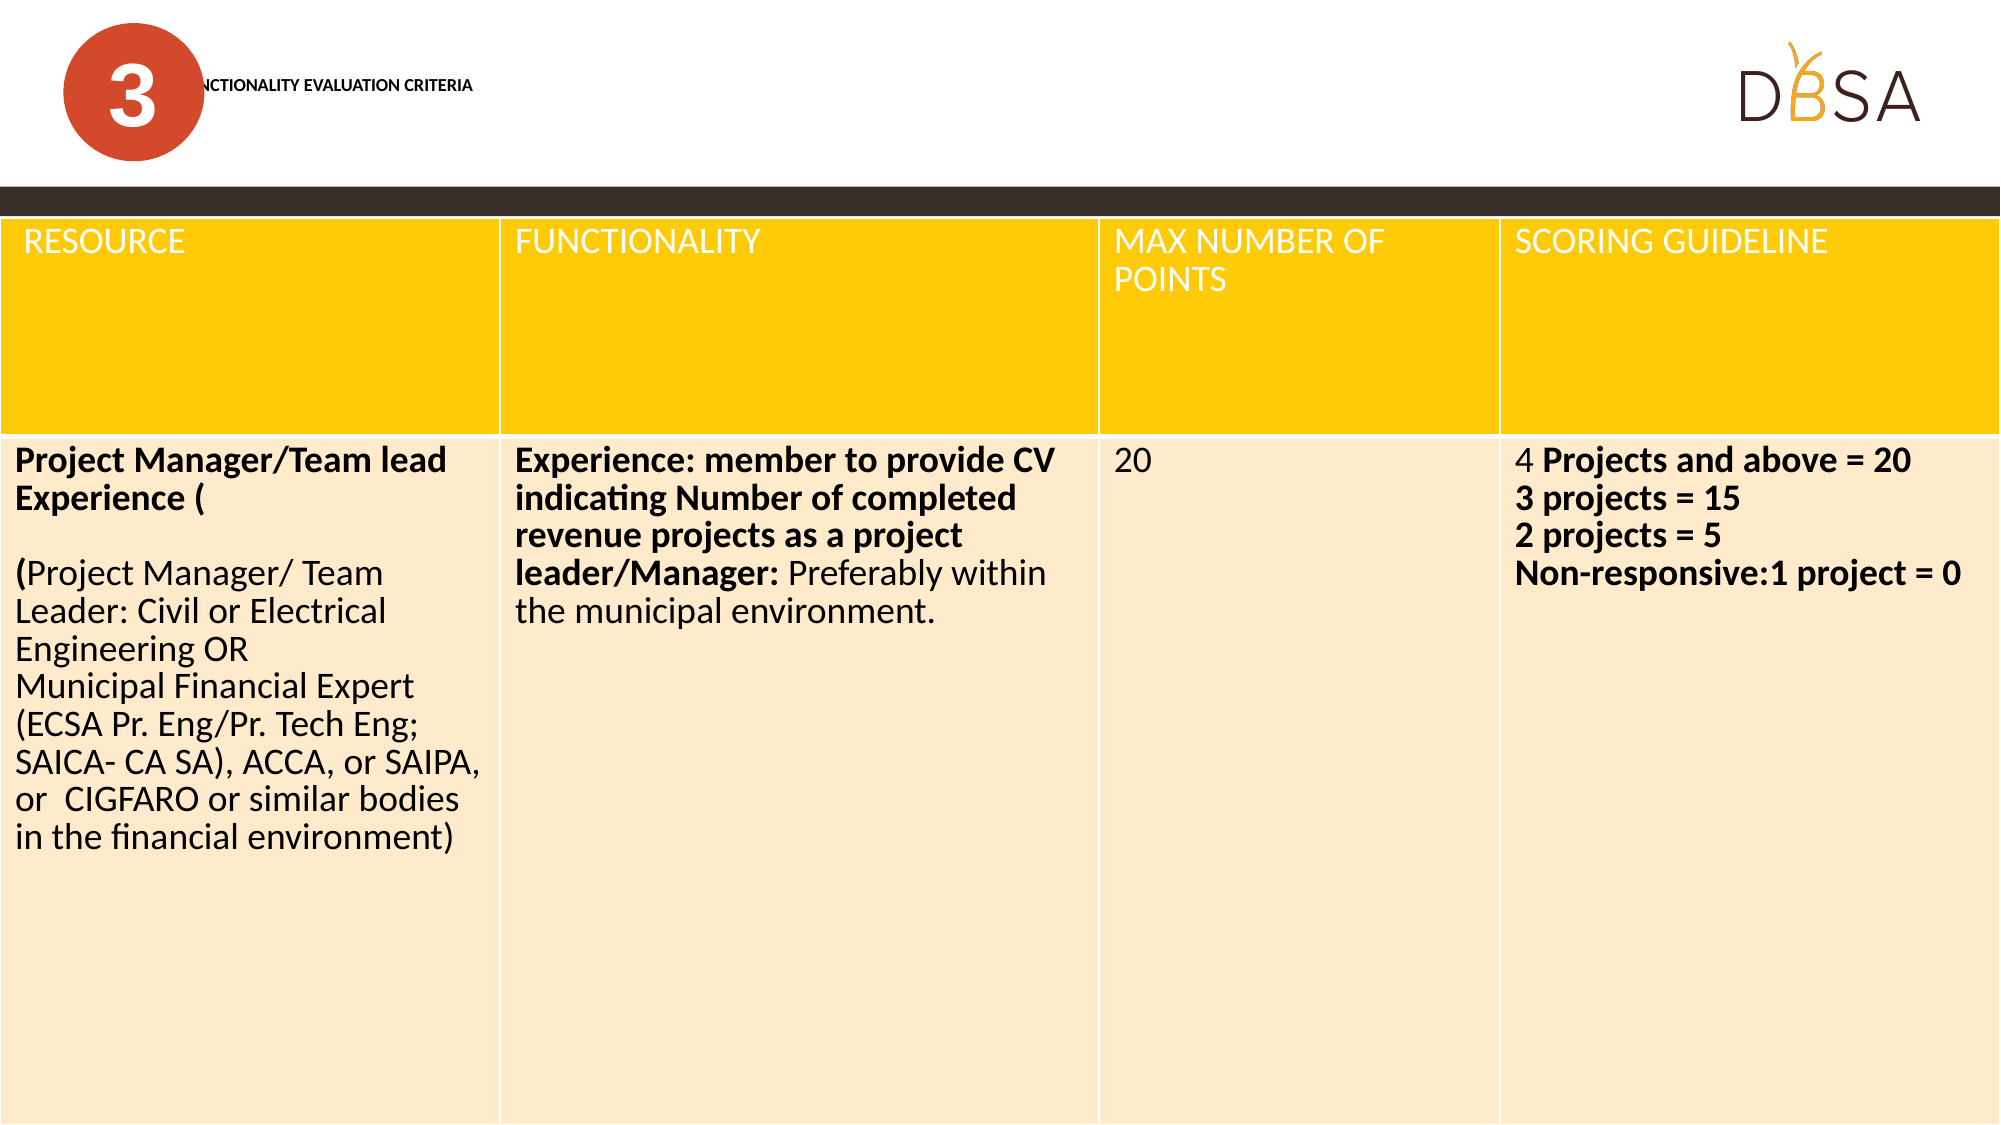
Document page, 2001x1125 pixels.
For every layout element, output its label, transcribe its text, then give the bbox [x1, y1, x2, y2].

picture [1693, 21, 1968, 171]
table_cell 4 Projects and above = 20 3 projects = 15 2 projects = 5 Non-responsive:1 project = 0 [1501, 439, 1999, 1124]
table_header SCORING GUIDELINE [1501, 219, 1999, 434]
table_cell 20 [1100, 439, 1499, 1124]
table_header RESOURCE [1, 219, 499, 434]
table_cell Project Manager/Team lead Experience ( (Project Manager/ Team Leader: Civil or Electrical Engineering OR Municipal Financial Expert (ECSA Pr. Eng/Pr. Tech Eng; SAICA- CA SA), ACCA, or SAIPA, or CIGFARO or similar bodies in the financial environment) [1, 439, 499, 1124]
table_cell Experience: member to provide CV indicating Number of completed revenue projects as a project leader/Manager: Preferably within the municipal environment. [501, 439, 1098, 1124]
table_header MAX NUMBER OF POINTS [1100, 219, 1499, 434]
text_box [63, 23, 205, 162]
table_header FUNCTIONALITY [501, 219, 1098, 434]
title FUNCTIONALITY EVALUATION CRITERIA [163, 28, 1859, 146]
text_box 3 [106, 35, 161, 145]
